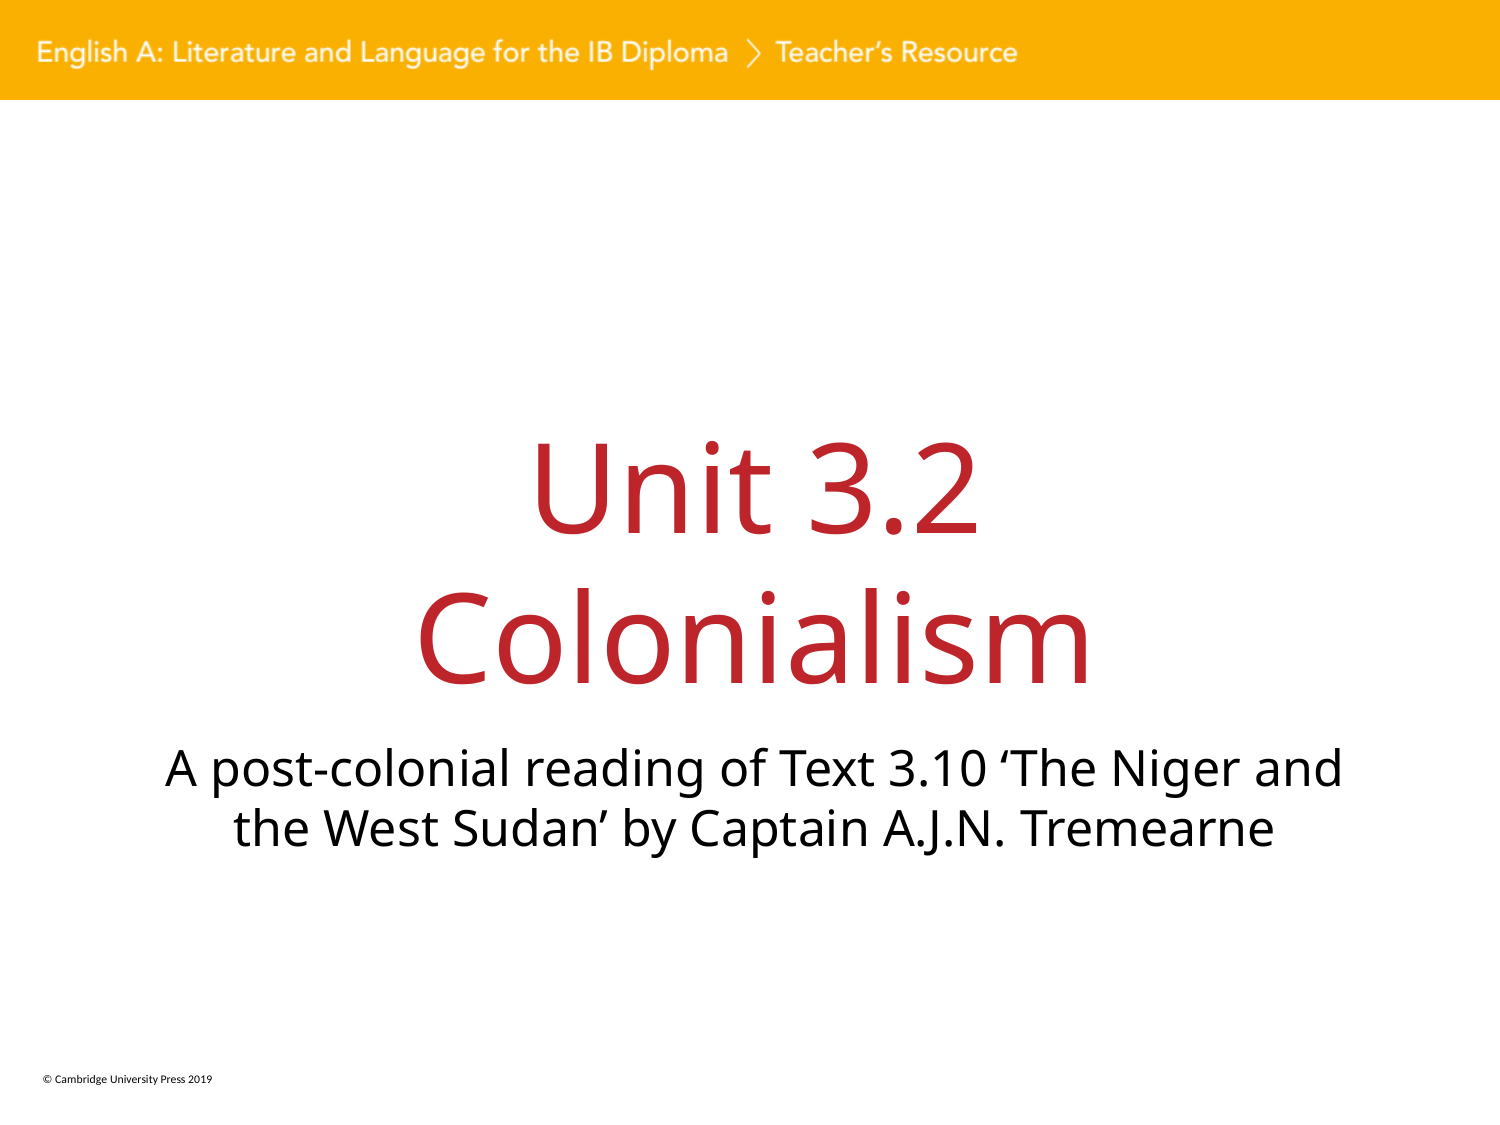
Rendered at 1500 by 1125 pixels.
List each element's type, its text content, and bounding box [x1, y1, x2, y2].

subtitle © Cambridge University Press 2019 [27, 1063, 1388, 1093]
text_box Unit 3.2 Colonialism A post-colonial reading of Text 3.10 ‘The Niger and the West Sudan’ by Captain A.J.N. Tremearne [117, 233, 1393, 1033]
picture [0, 0, 1500, 101]
